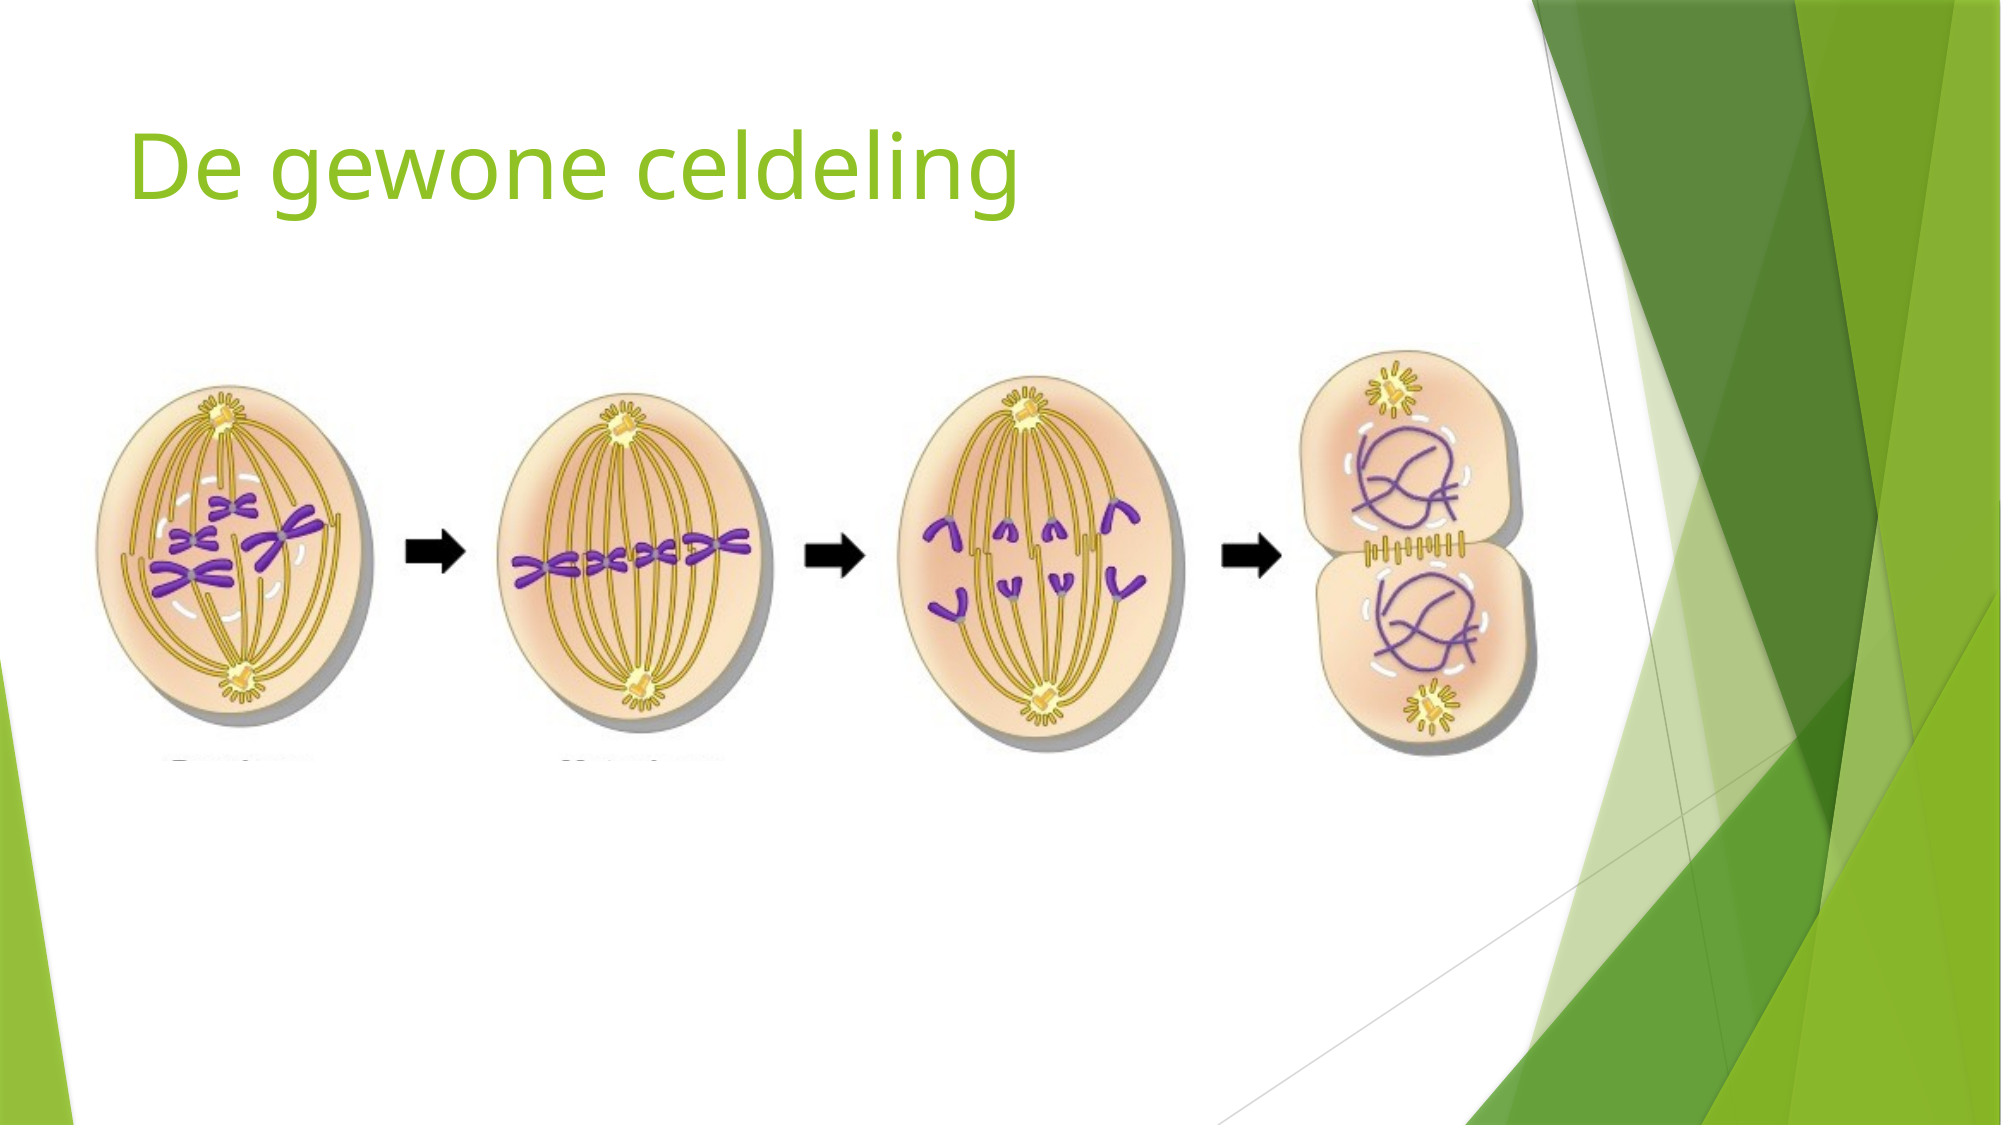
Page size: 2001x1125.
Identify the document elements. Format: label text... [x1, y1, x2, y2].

title De gewone celdeling [111, 99, 1522, 317]
picture [79, 341, 1553, 762]
